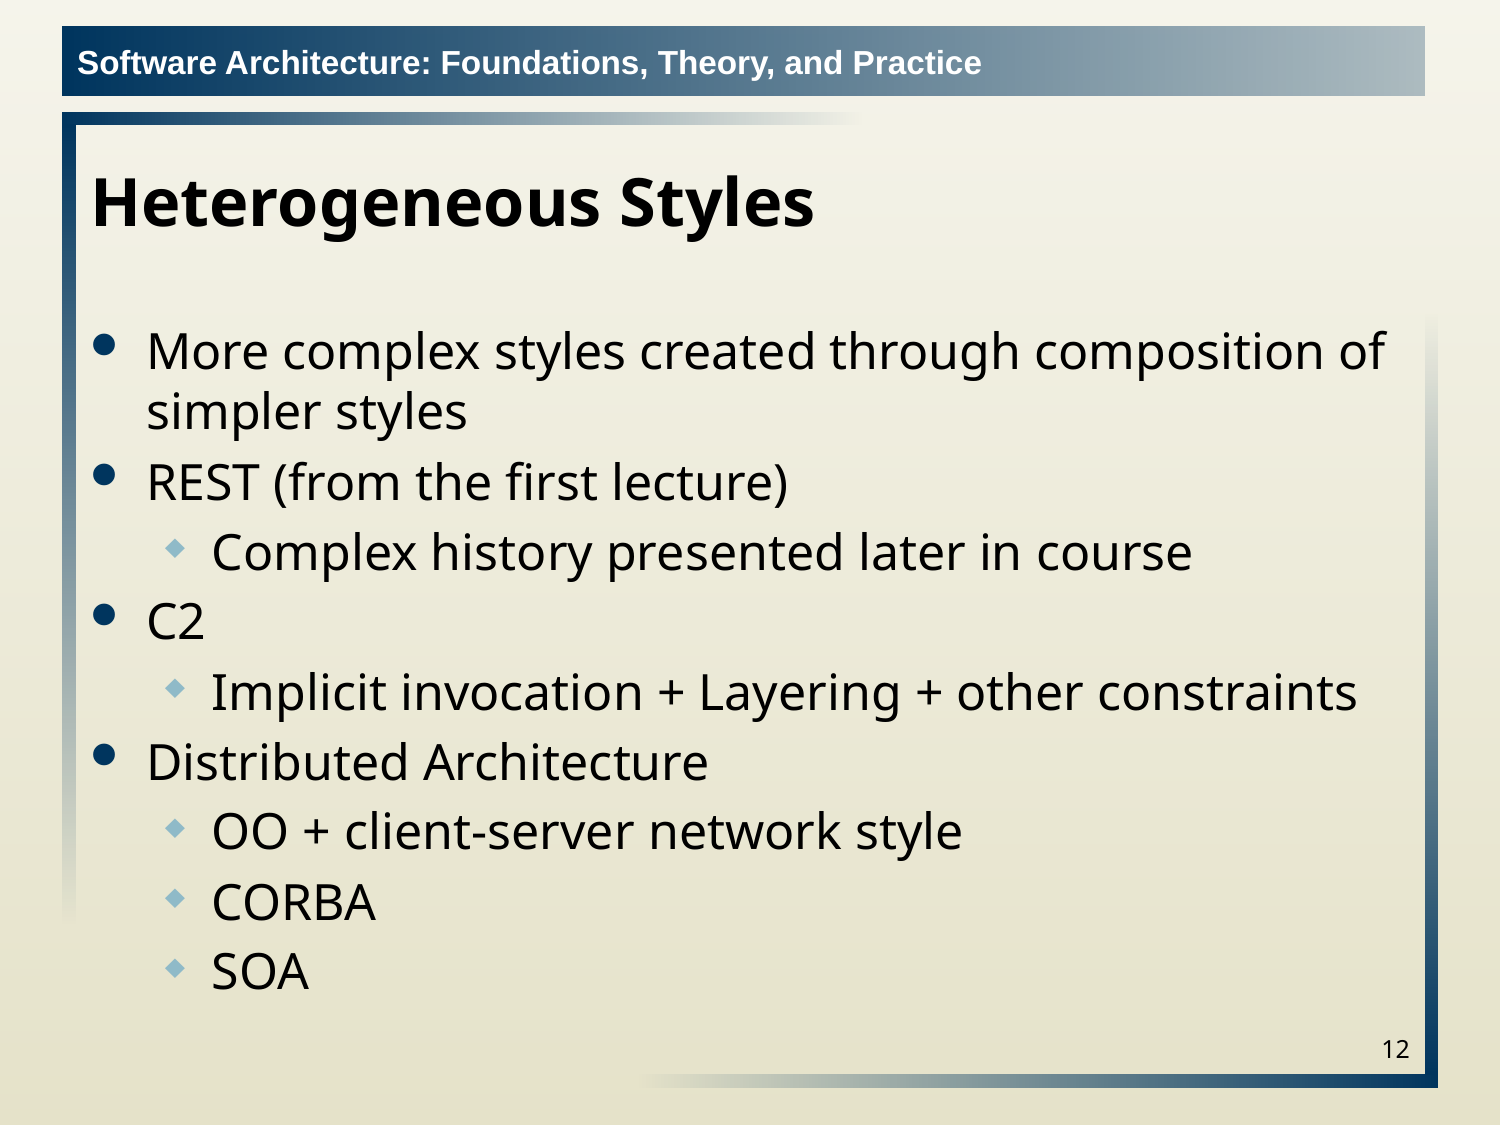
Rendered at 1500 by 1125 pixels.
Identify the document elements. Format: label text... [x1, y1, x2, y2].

title Heterogeneous Styles [75, 125, 1425, 275]
list More complex styles created through composition of simpler styles REST (from the first lecture) Complex history presented later in course C2 Implicit invocation + Layering + other constraints Distributed Architecture OO + client-server network style CORBA SOA [75, 312, 1425, 1000]
slide_number 12 [1074, 999, 1426, 1076]
